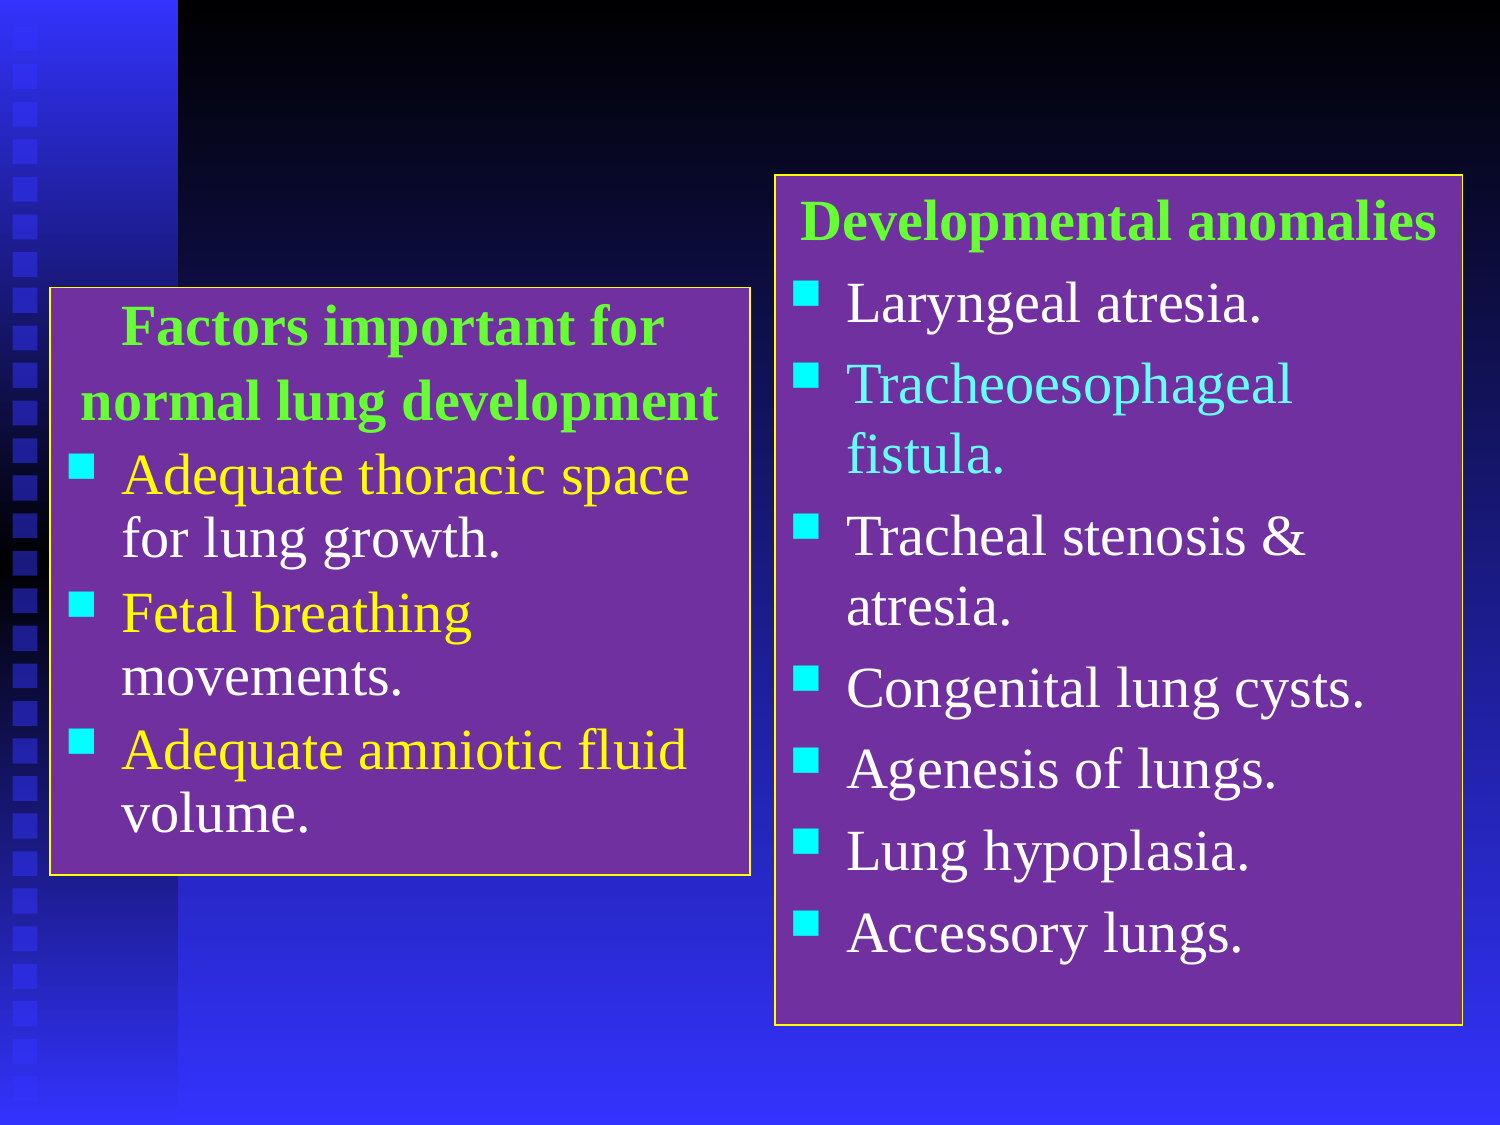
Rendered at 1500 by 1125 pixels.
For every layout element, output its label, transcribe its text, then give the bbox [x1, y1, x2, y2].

text_box Developmental anomalies Laryngeal atresia. Tracheoesophageal fistula. Tracheal stenosis & atresia. Congenital lung cysts. Agenesis of lungs. Lung hypoplasia. Accessory lungs. [774, 174, 1463, 1025]
list Factors important for normal lung development Adequate thoracic space for lung growth. Fetal breathing movements. Adequate amniotic fluid volume. [49, 287, 751, 876]
